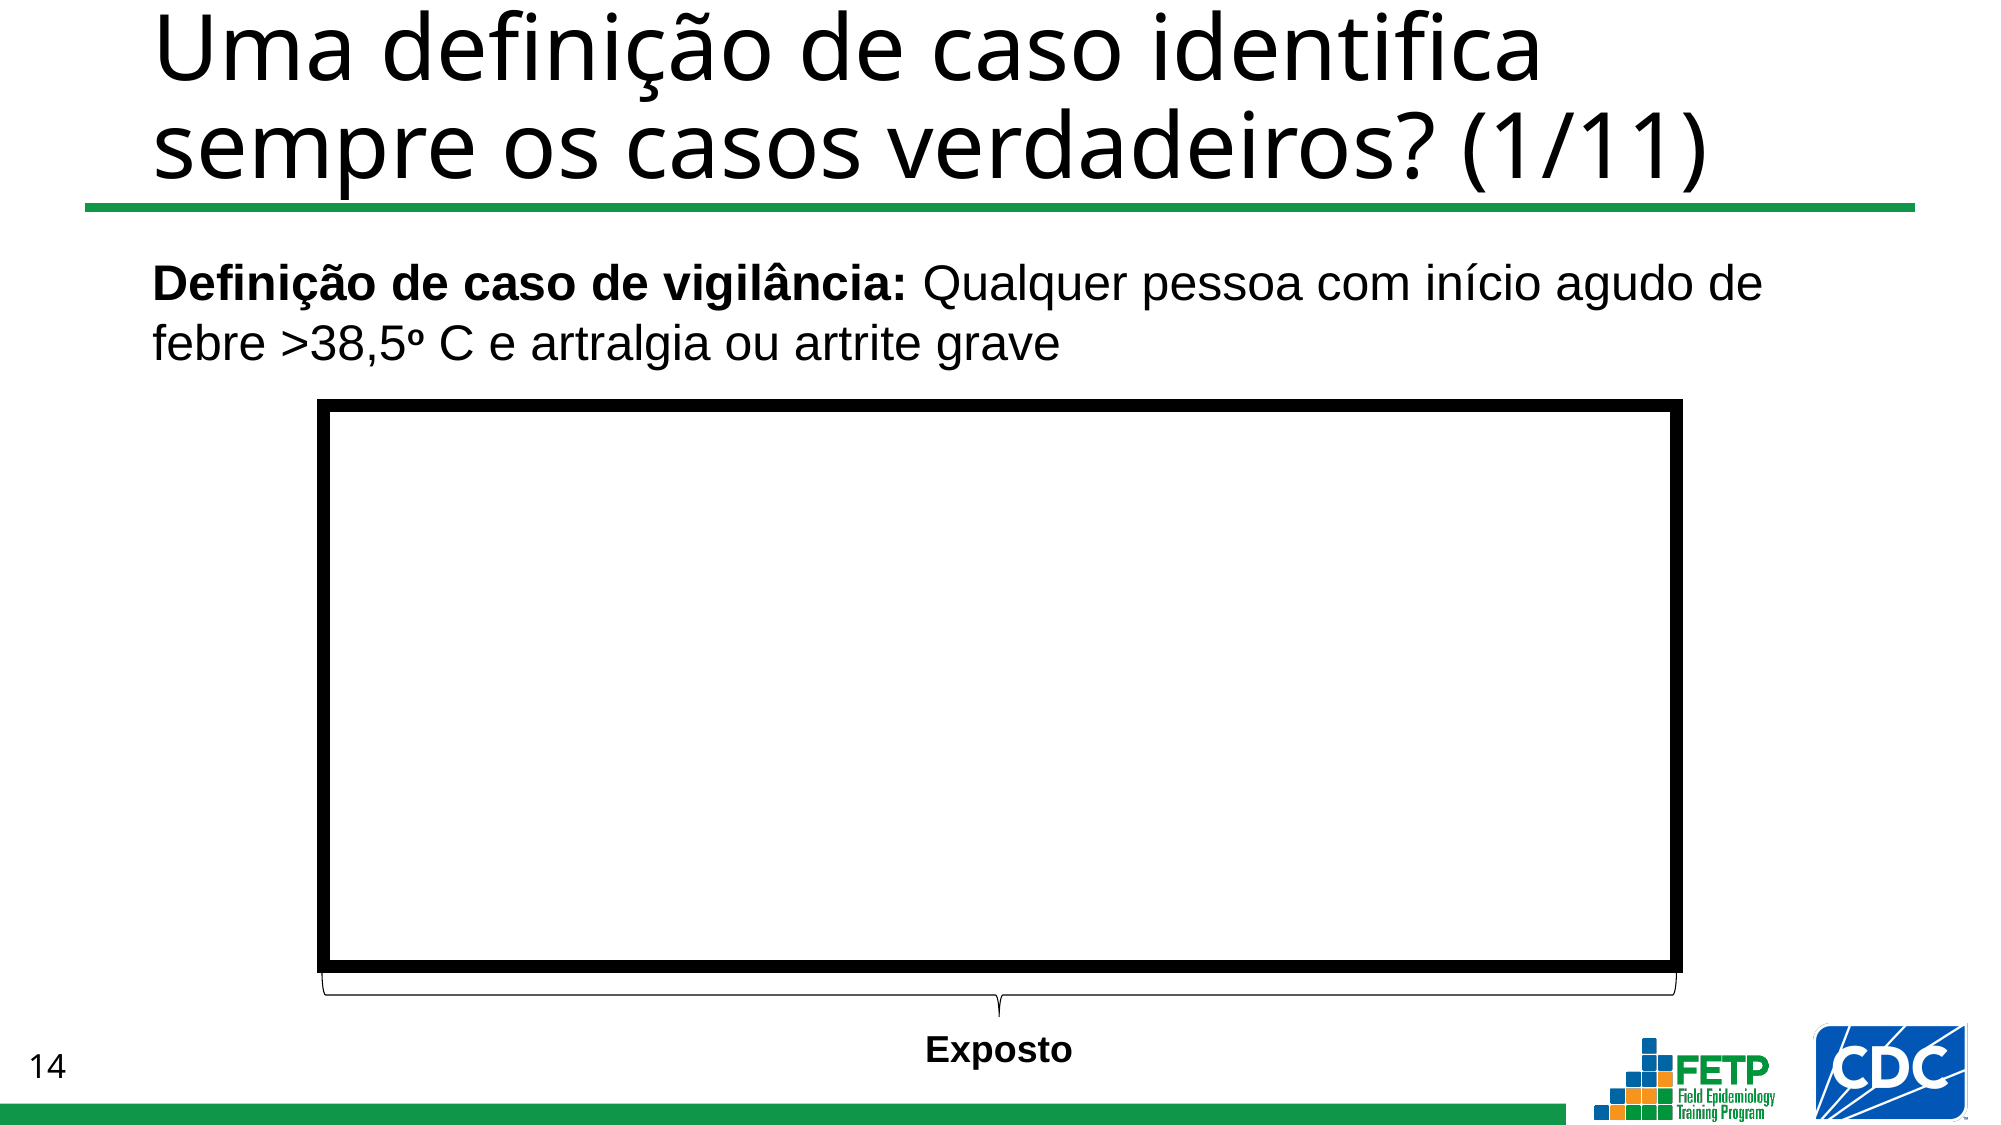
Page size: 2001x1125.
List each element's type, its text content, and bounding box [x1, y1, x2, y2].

picture [1813, 1023, 1968, 1122]
text_box [321, 972, 1677, 1017]
title Uma definição de caso identifica sempre os casos verdadeiros? (1/11) [137, 0, 1863, 207]
list Definição de caso de vigilância: Qualquer pessoa com início agudo de febre >38,5o C e artralgia ou artrite grave [137, 242, 1863, 1004]
text_box [323, 404, 1677, 968]
picture [1594, 1038, 1775, 1122]
text_box Exposto [758, 1017, 1240, 1077]
